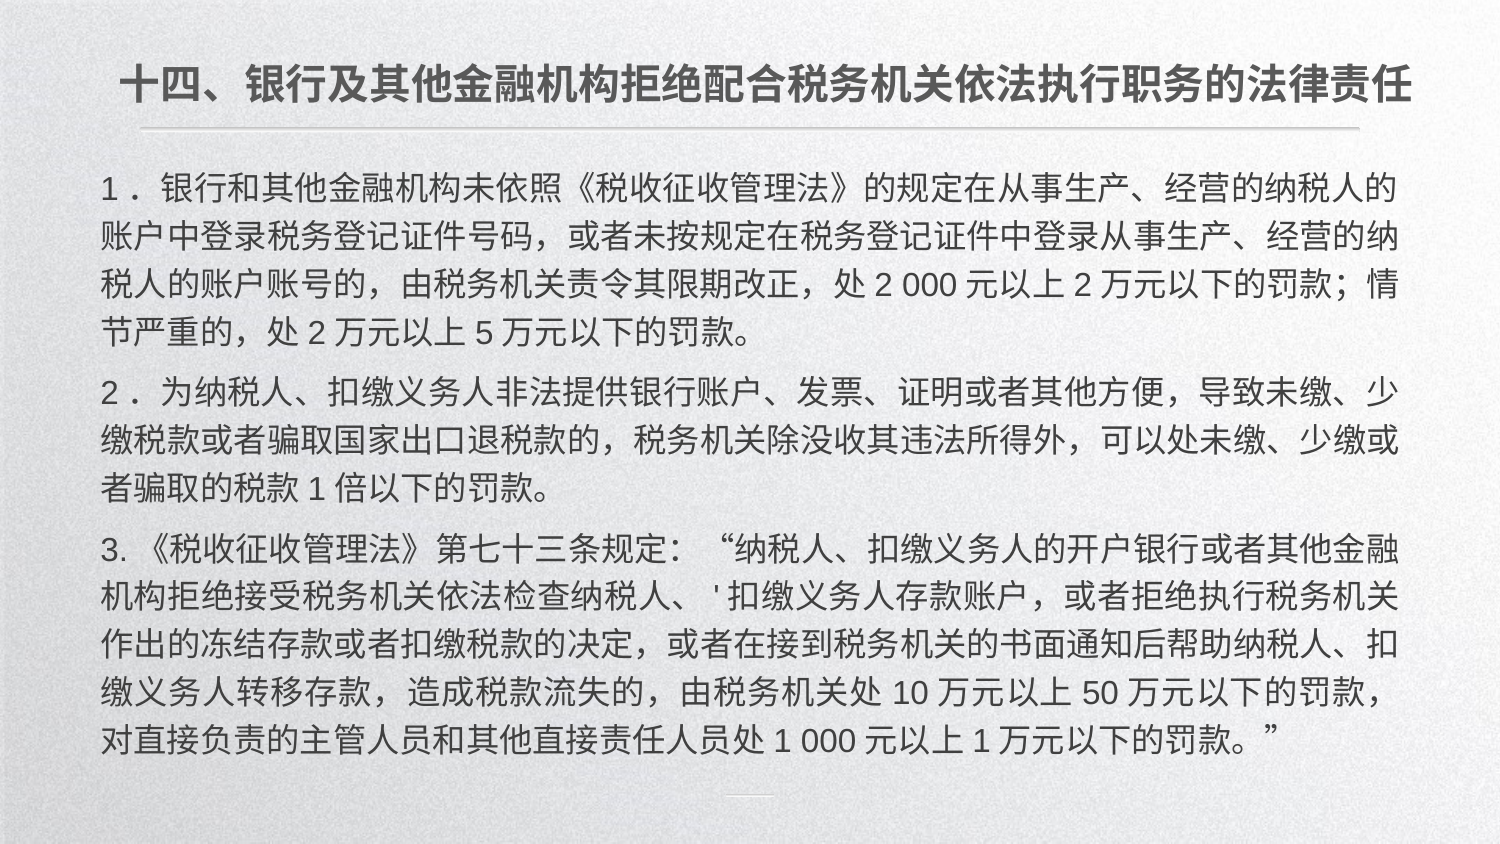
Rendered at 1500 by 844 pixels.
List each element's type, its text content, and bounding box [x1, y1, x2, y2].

text_box 1．银行和其他金融机构未依照《税收征收管理法》的规定在从事生产、经营的纳税人的账户中登录税务登记证件号码，或者未按规定在税务登记证件中登录从事生产、经营的纳税人的账户账号的，由税务机关责令其限期改正，处2 000元以上2万元以下的罚款；情节严重的，处2万元以上5万元以下的罚款。 2．为纳税人、扣缴义务人非法提供银行账户、发票、证明或者其他方便，导致未缴、少缴税款或者骗取国家出口退税款的，税务机关除没收其违法所得外，可以处未缴、少缴或者骗取的税款1倍以下的罚款。 3.《税收征收管理法》第七十三条规定：“纳税人、扣缴义务人的开户银行或者其他金融机构拒绝接受税务机关依法检查纳税人、'扣缴义务人存款账户，或者拒绝执行税务机关作出的冻结存款或者扣缴税款的决定，或者在接到税务机关的书面通知后帮助纳税人、扣缴义务人转移存款，造成税款流失的，由税务机关处10万元以上50万元以下的罚款，对直接负责的主管人员和其他直接责任人员处1 000元以上1万元以下的罚款。” [100, 159, 1400, 760]
picture [0, 0, 1500, 844]
text_box 十四、银行及其他金融机构拒绝配合税务机关依法执行职务的法律责任 [80, 52, 1452, 114]
